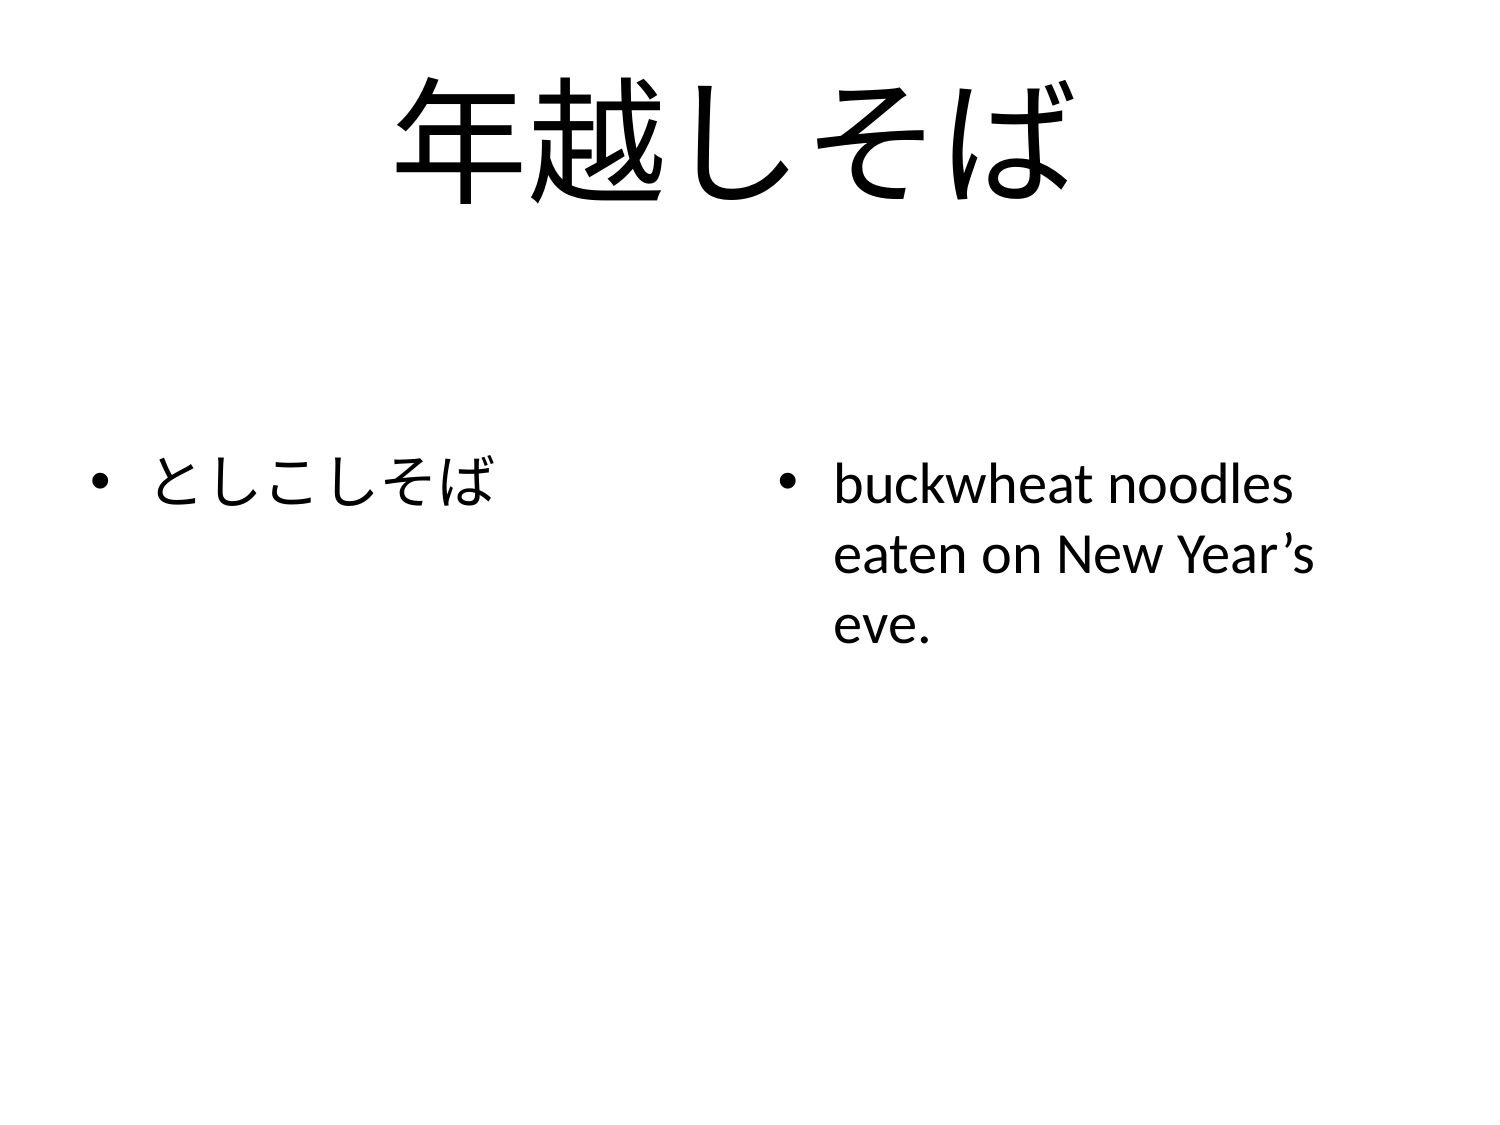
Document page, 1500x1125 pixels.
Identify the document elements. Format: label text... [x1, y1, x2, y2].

title 年越しそば [74, 44, 1426, 233]
list buckwheat noodles eaten on New Year’s eve. [762, 437, 1426, 1006]
list としこしそば [74, 437, 738, 1006]
